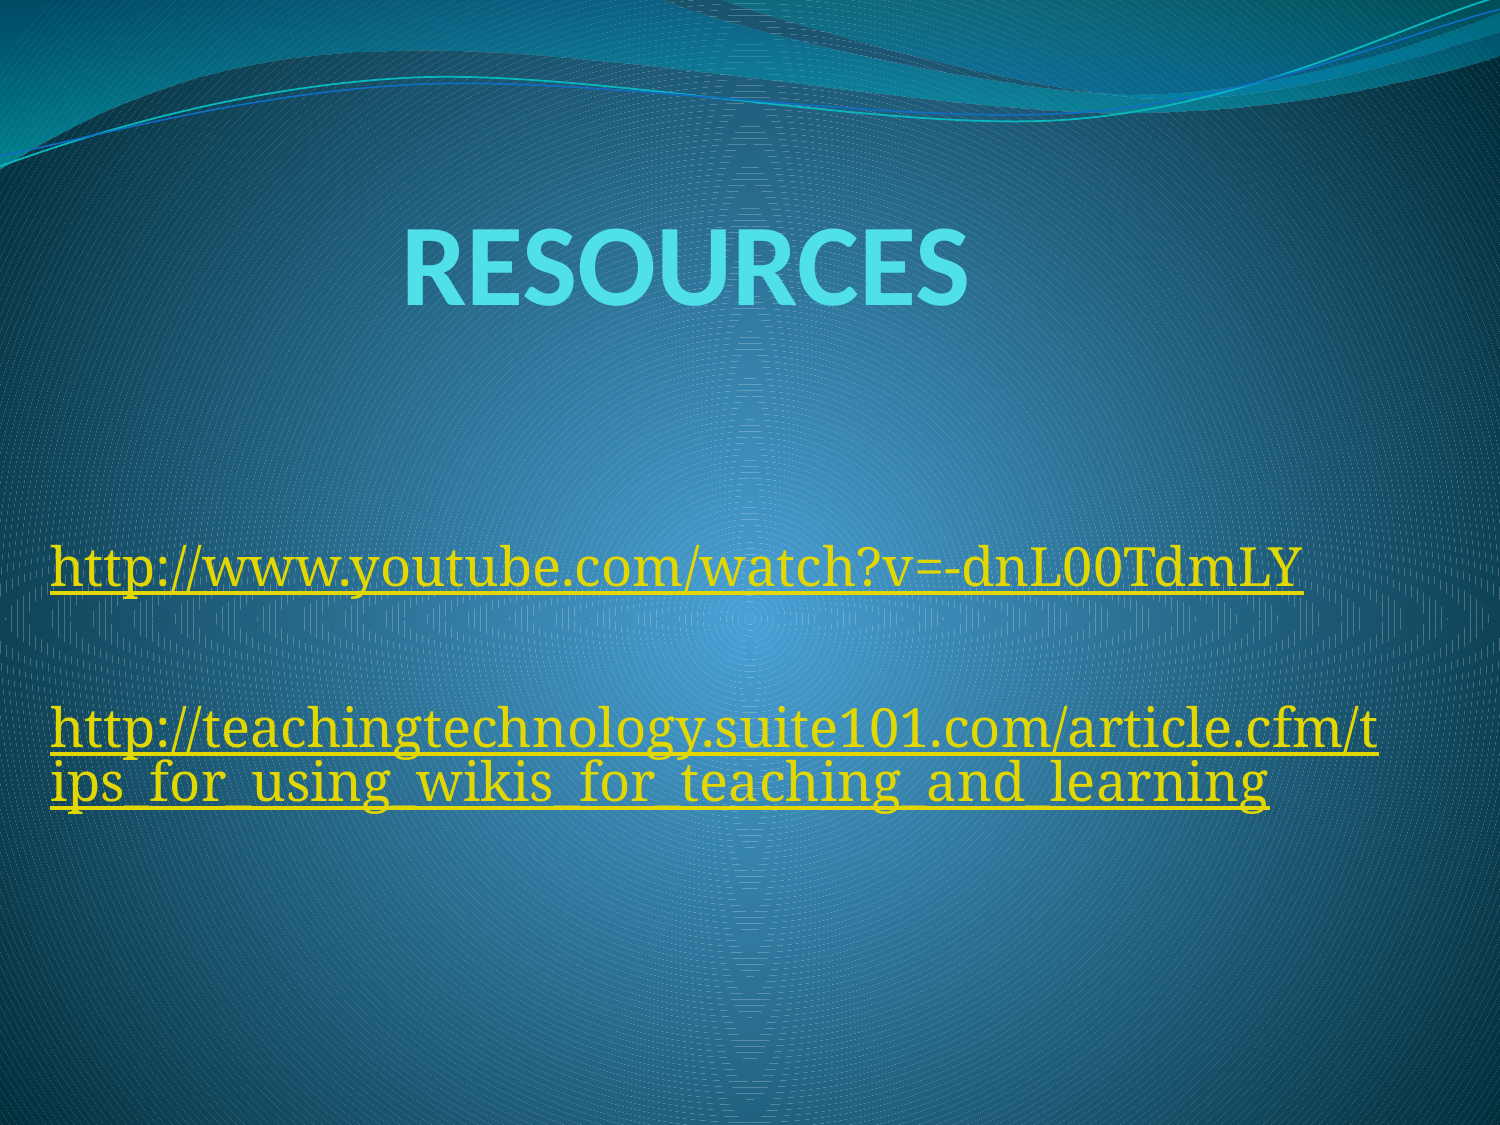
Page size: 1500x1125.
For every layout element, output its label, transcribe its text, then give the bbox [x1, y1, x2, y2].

title RESOURCES [50, 87, 1325, 329]
subtitle http://www.youtube.com/watch?v=-dnL00TdmLY http://teachingtechnology.suite101.com/article.cfm/tips_for_using_wikis_for_teaching_and_learning [50, 525, 1400, 1050]
